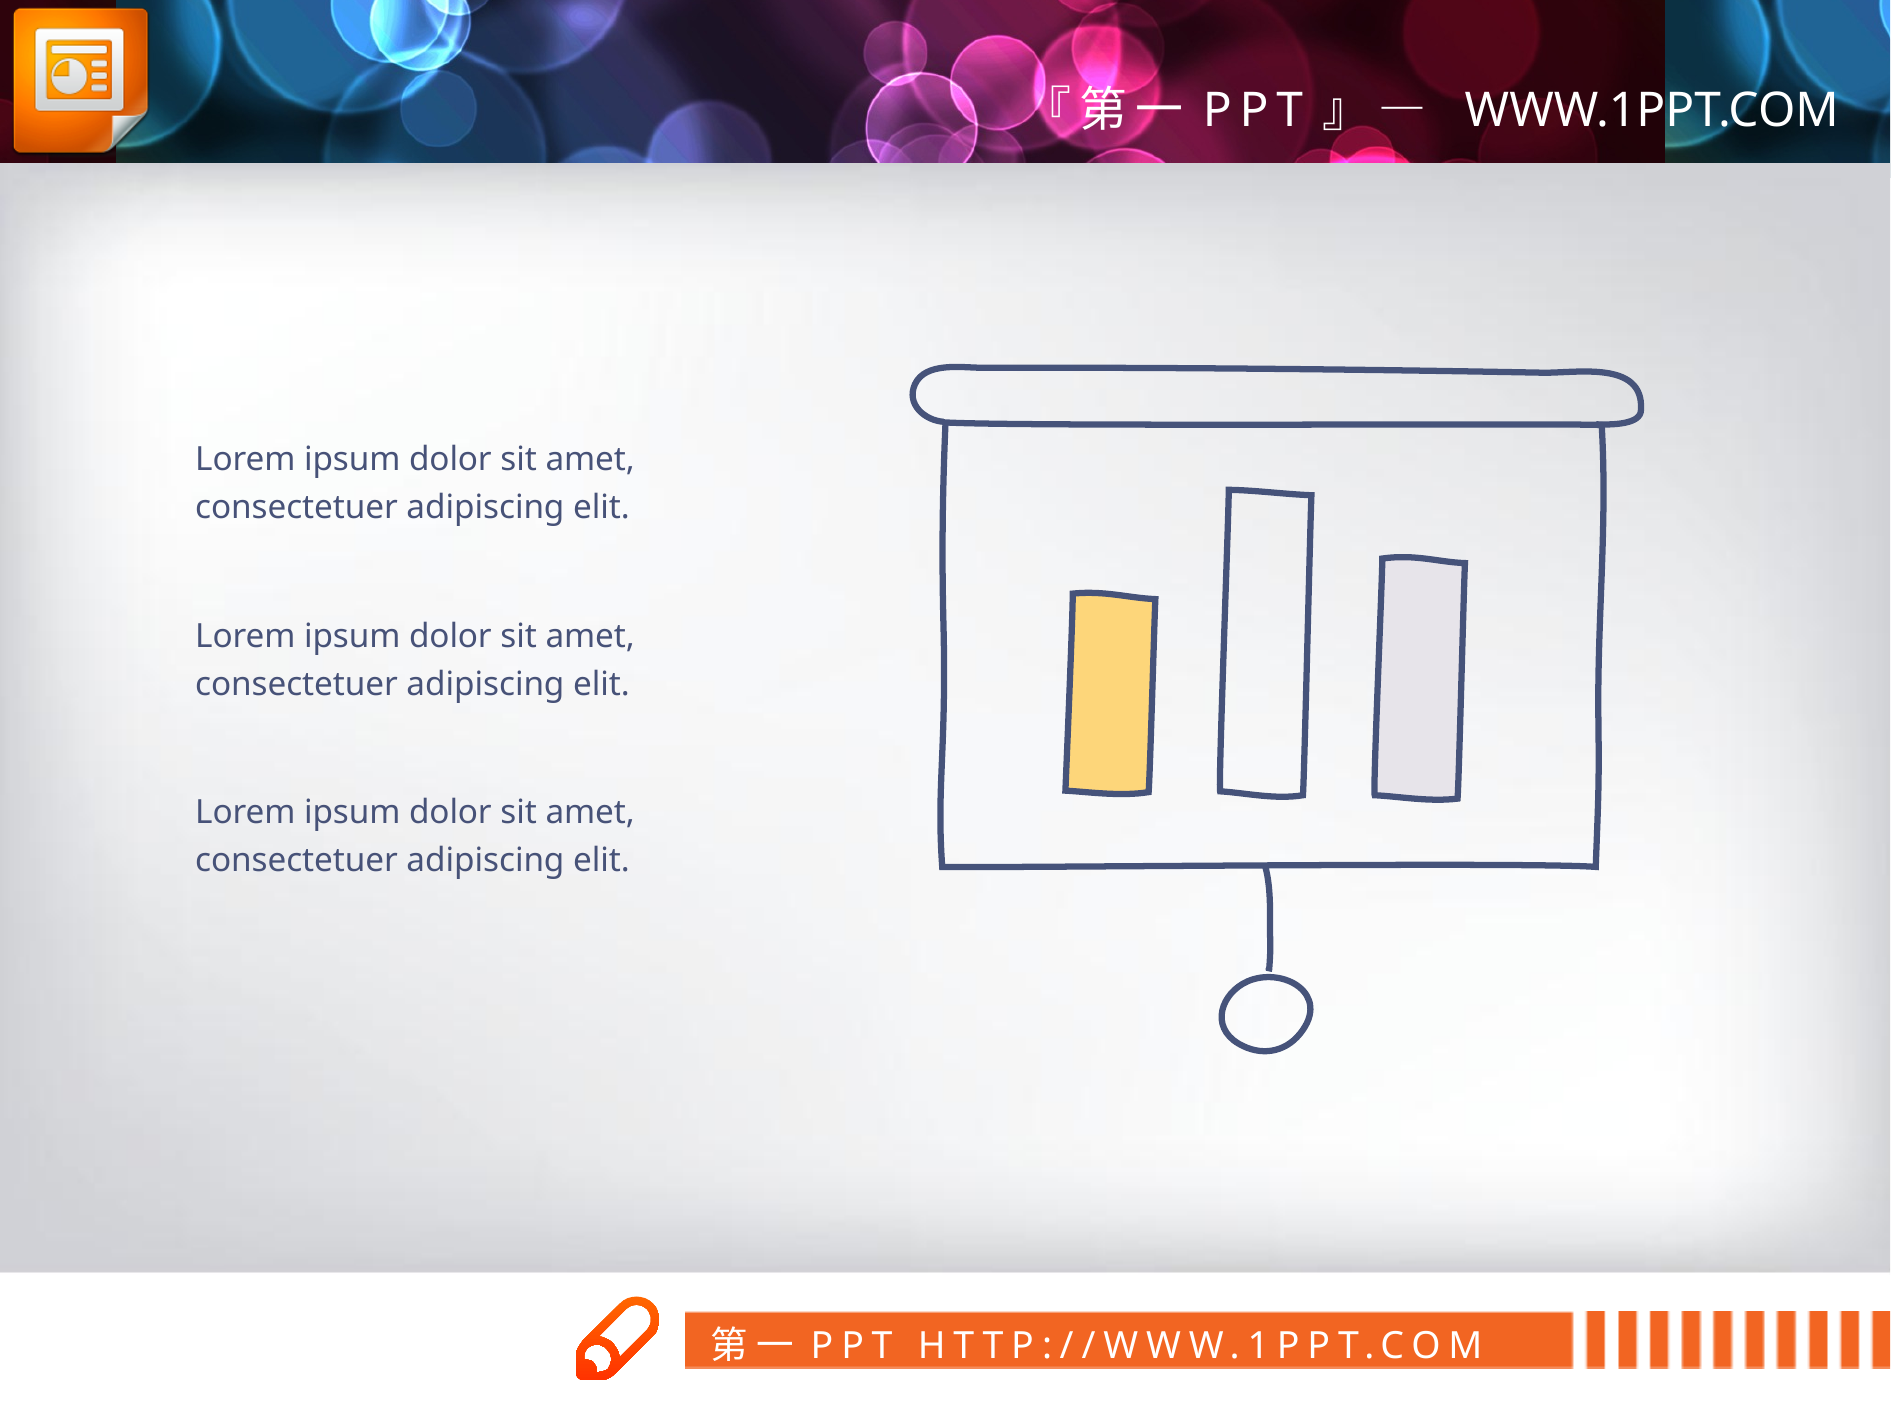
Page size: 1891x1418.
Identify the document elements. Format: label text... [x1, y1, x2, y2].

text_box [912, 366, 1642, 1052]
text_box Lorem ipsum dolor sit amet, consectetuer adipiscing elit. [189, 599, 831, 708]
text_box Lorem ipsum dolor sit amet, consectetuer adipiscing elit. [189, 423, 831, 532]
text_box Lorem ipsum dolor sit amet, consectetuer adipiscing elit. [189, 776, 831, 885]
picture [0, 0, 1891, 1275]
picture [685, 1311, 1891, 1369]
